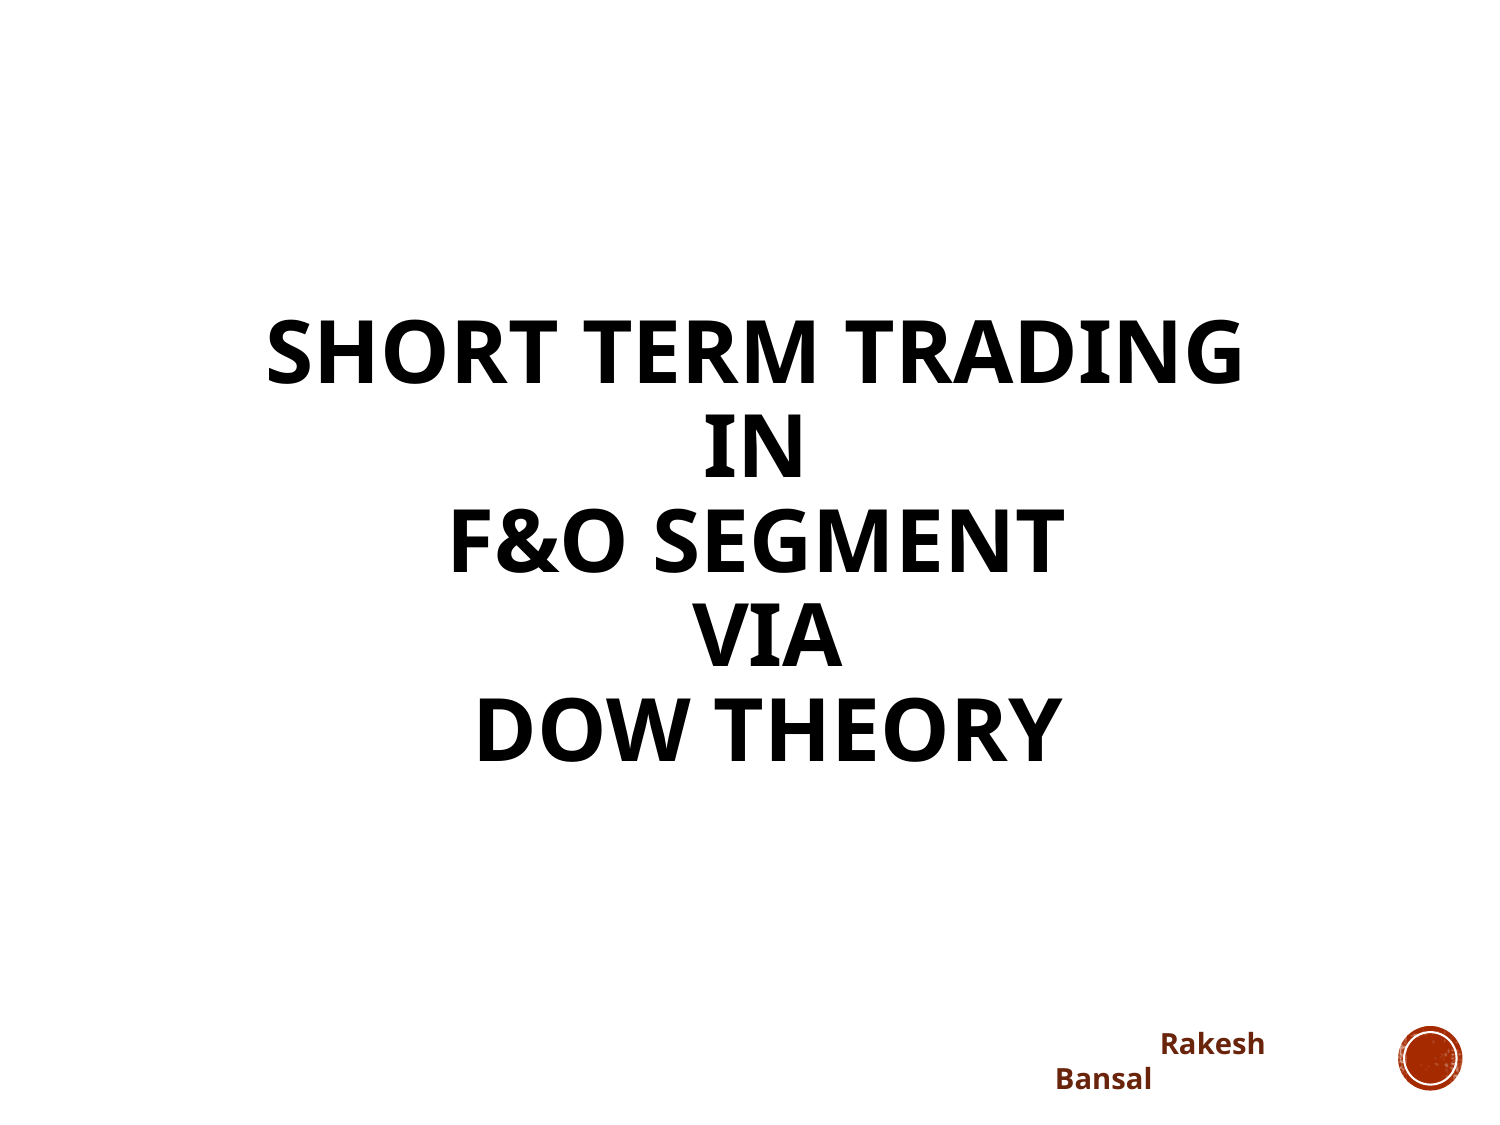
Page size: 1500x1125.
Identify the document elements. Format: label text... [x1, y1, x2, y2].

title Short Term Trading in F&O segment Via Dow Theory [237, 125, 1275, 963]
text_box Rakesh Bansal [1039, 1025, 1387, 1096]
